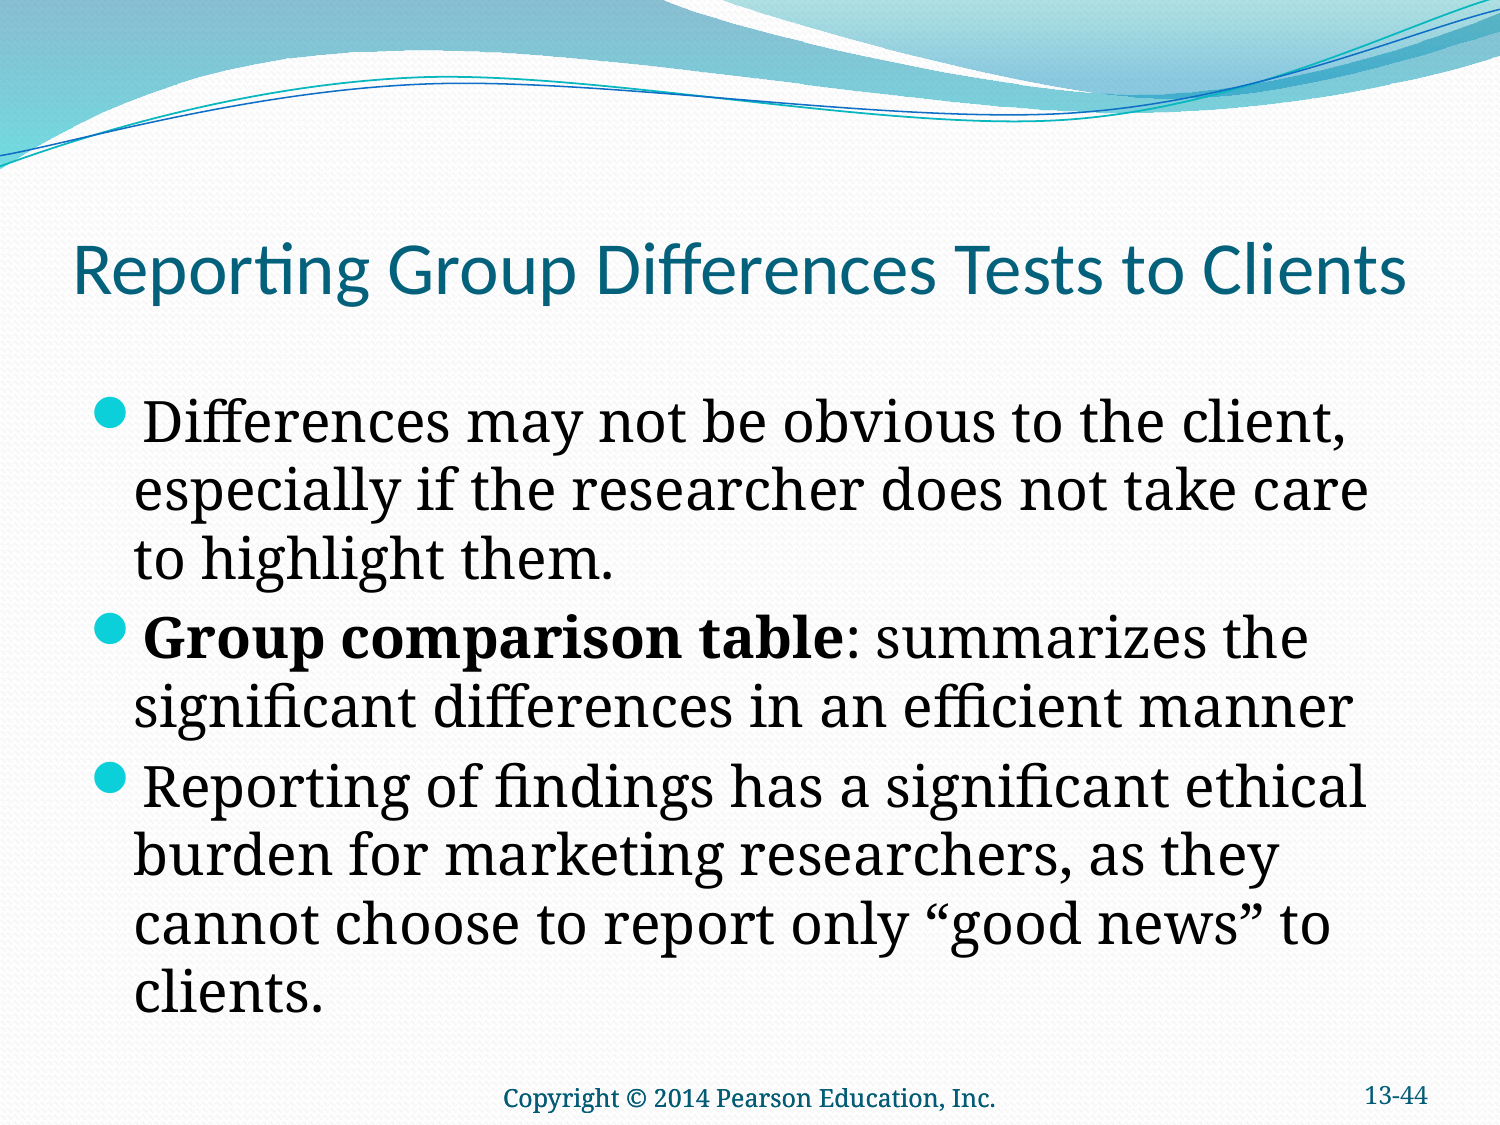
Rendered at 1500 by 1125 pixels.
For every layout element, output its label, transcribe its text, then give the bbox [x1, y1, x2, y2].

list Differences may not be obvious to the client, especially if the researcher does not take care to highlight them. Group comparison table: summarizes the significant differences in an efficient manner Reporting of findings has a significant ethical burden for marketing researchers, as they cannot choose to report only “good news” to clients. [75, 377, 1425, 1038]
title Reporting Group Differences Tests to Clients [72, 166, 1423, 355]
